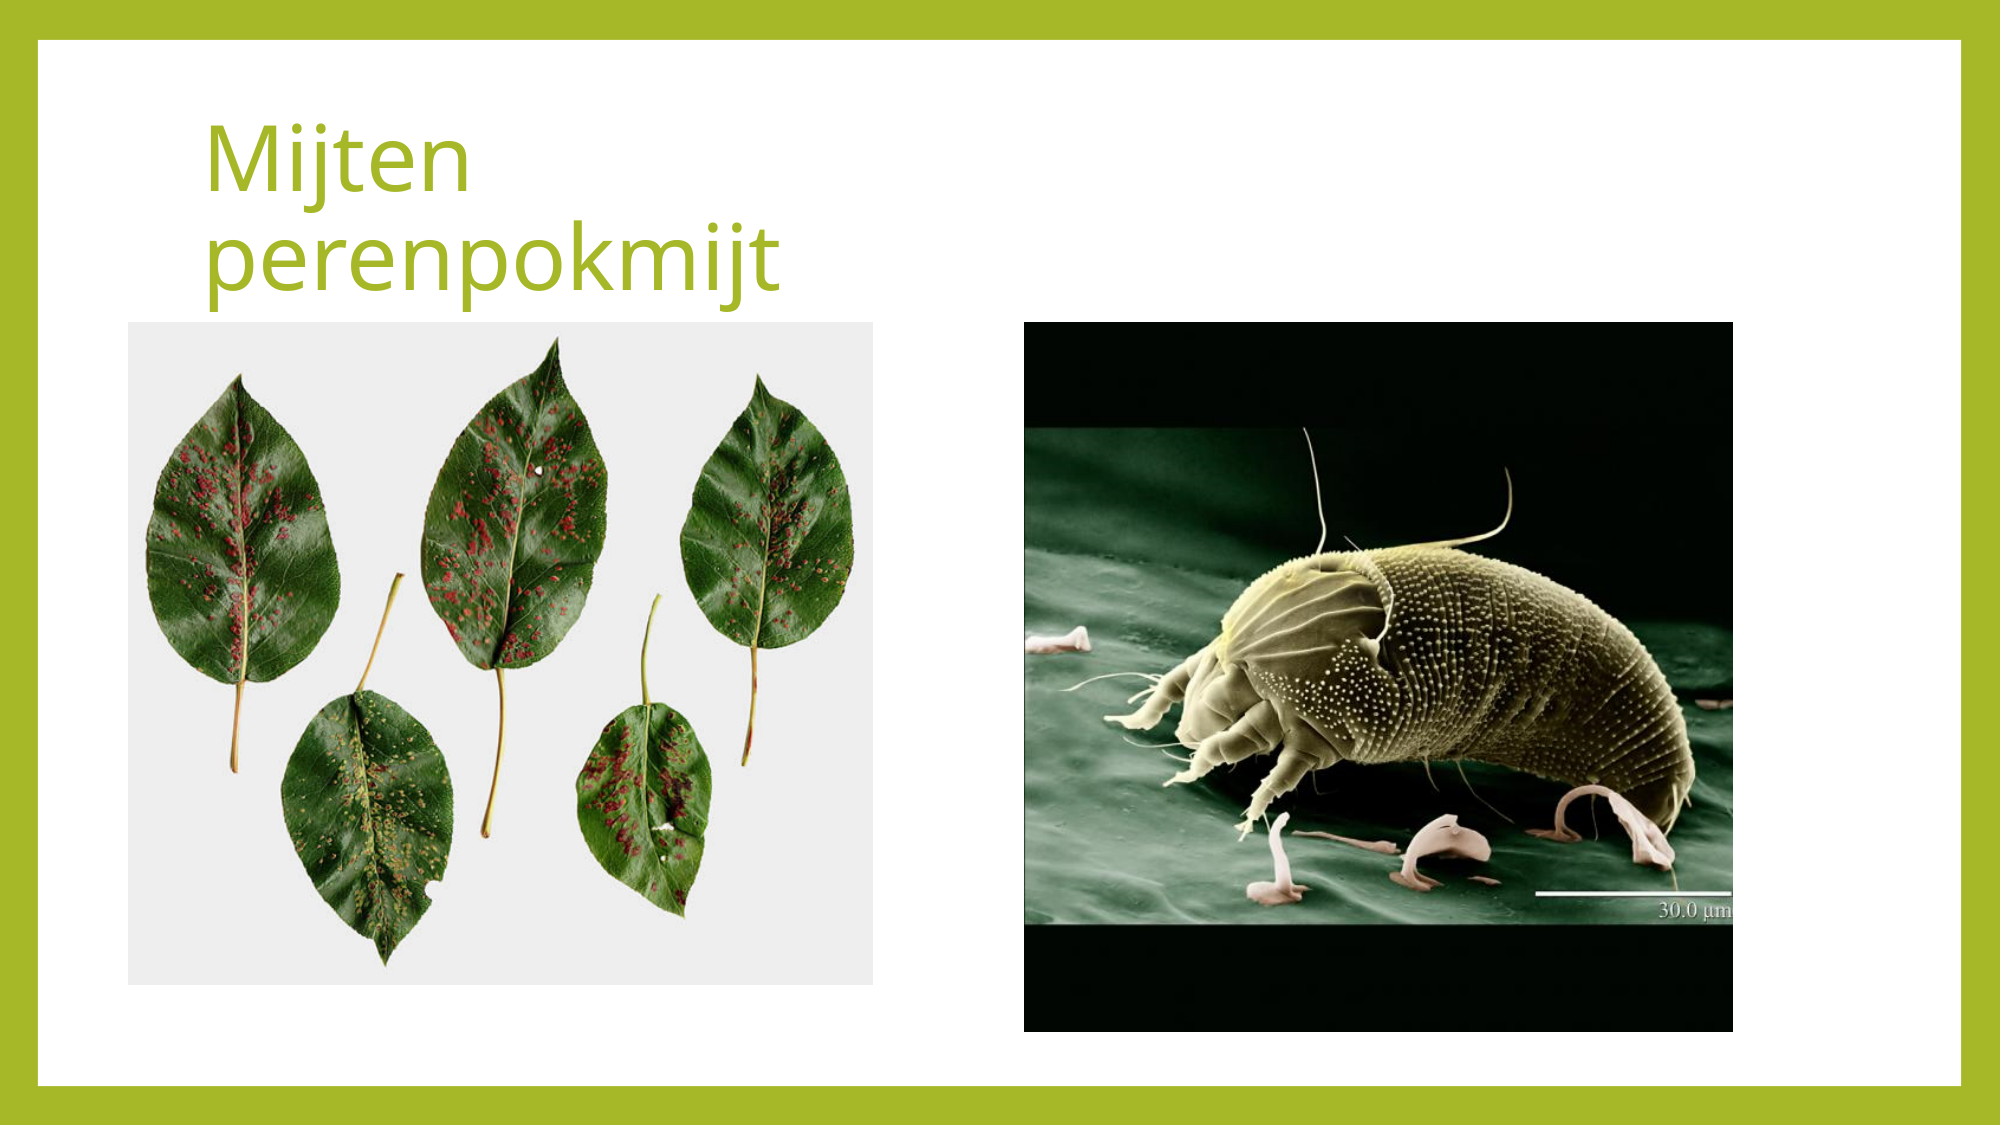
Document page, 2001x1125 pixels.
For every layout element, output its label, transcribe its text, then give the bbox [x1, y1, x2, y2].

picture [1023, 322, 1734, 1032]
title Mijten perenpokmijt [187, 99, 1808, 323]
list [128, 322, 873, 986]
